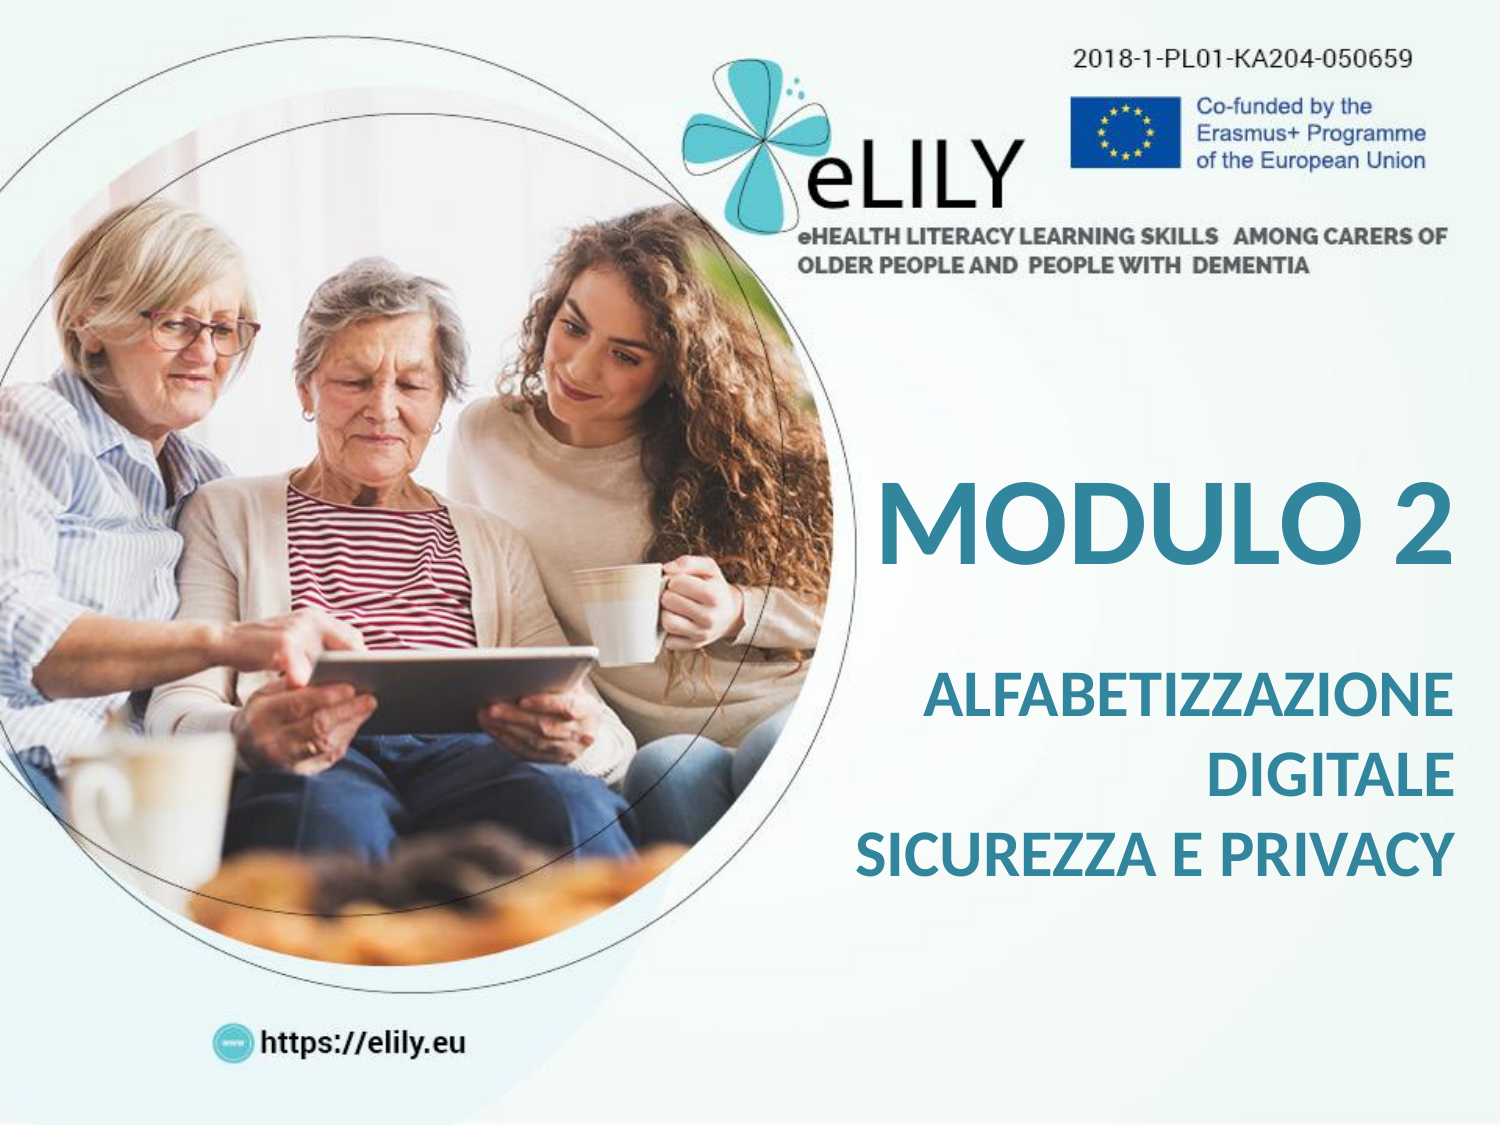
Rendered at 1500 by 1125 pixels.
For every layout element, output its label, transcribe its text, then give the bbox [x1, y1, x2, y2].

text_box ALFABETIZZAZIONE DIGITALE Sicurezza e privacy [720, 562, 1471, 897]
picture [0, 0, 1500, 1125]
text_box MODULO 2 [859, 432, 1471, 562]
